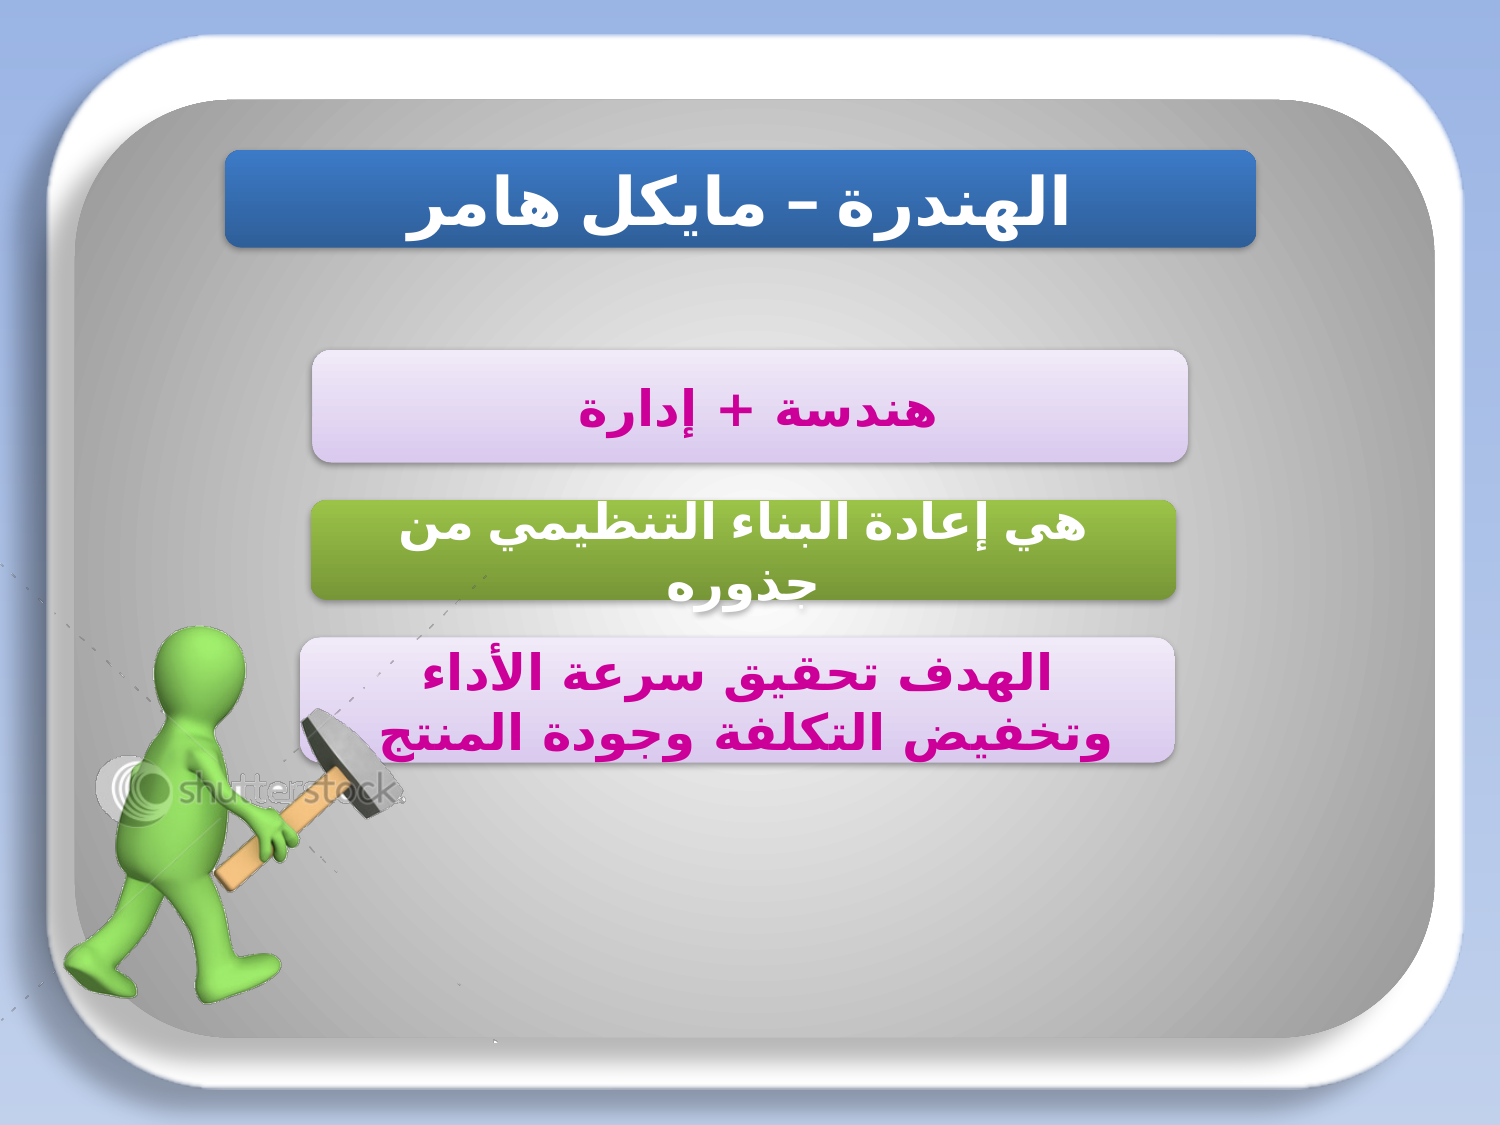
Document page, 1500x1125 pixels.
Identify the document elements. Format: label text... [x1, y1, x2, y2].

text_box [0, 149, 1257, 1044]
text_box [0, 0, 1500, 1125]
text_box [61, 34, 1468, 1089]
footer اعداد / أ. غادة الرشيد [512, 1052, 988, 1103]
text_box [115, 97, 1437, 1040]
